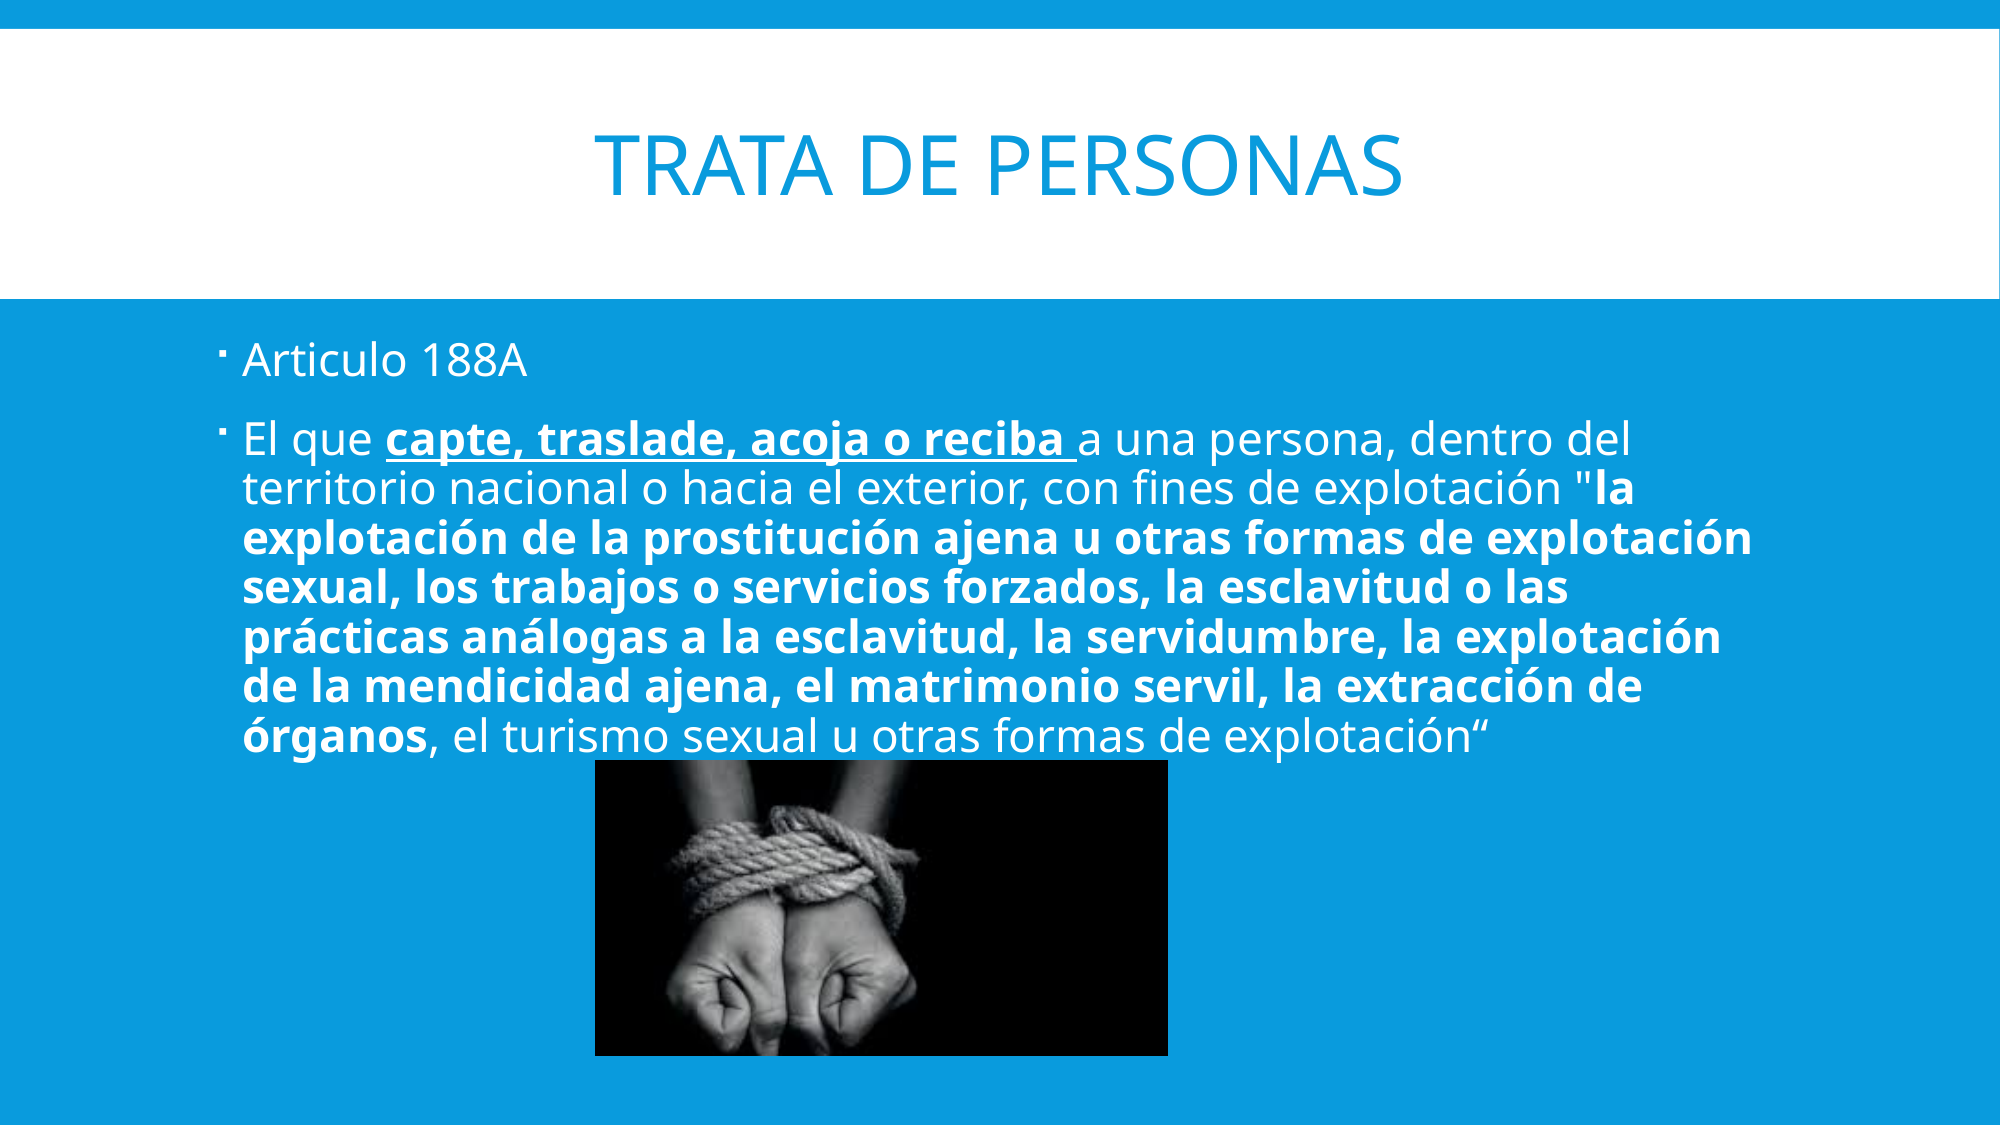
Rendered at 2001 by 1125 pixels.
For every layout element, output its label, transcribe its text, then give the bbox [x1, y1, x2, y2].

picture [596, 761, 1167, 1055]
title Trata de personas [197, 46, 1803, 294]
list Articulo 188A El que capte, traslade, acoja o reciba a una persona, dentro del territorio nacional o hacia el exterior, con fines de explotación "la explotación de la prostitución ajena u otras formas de explotación sexual, los trabajos o servicios forzados, la esclavitud o las prácticas análogas a la esclavitud, la servidumbre, la explotación de la mendicidad ajena, el matrimonio servil, la extracción de órganos, el turismo sexual u otras formas de explotación“ [197, 329, 1803, 1021]
